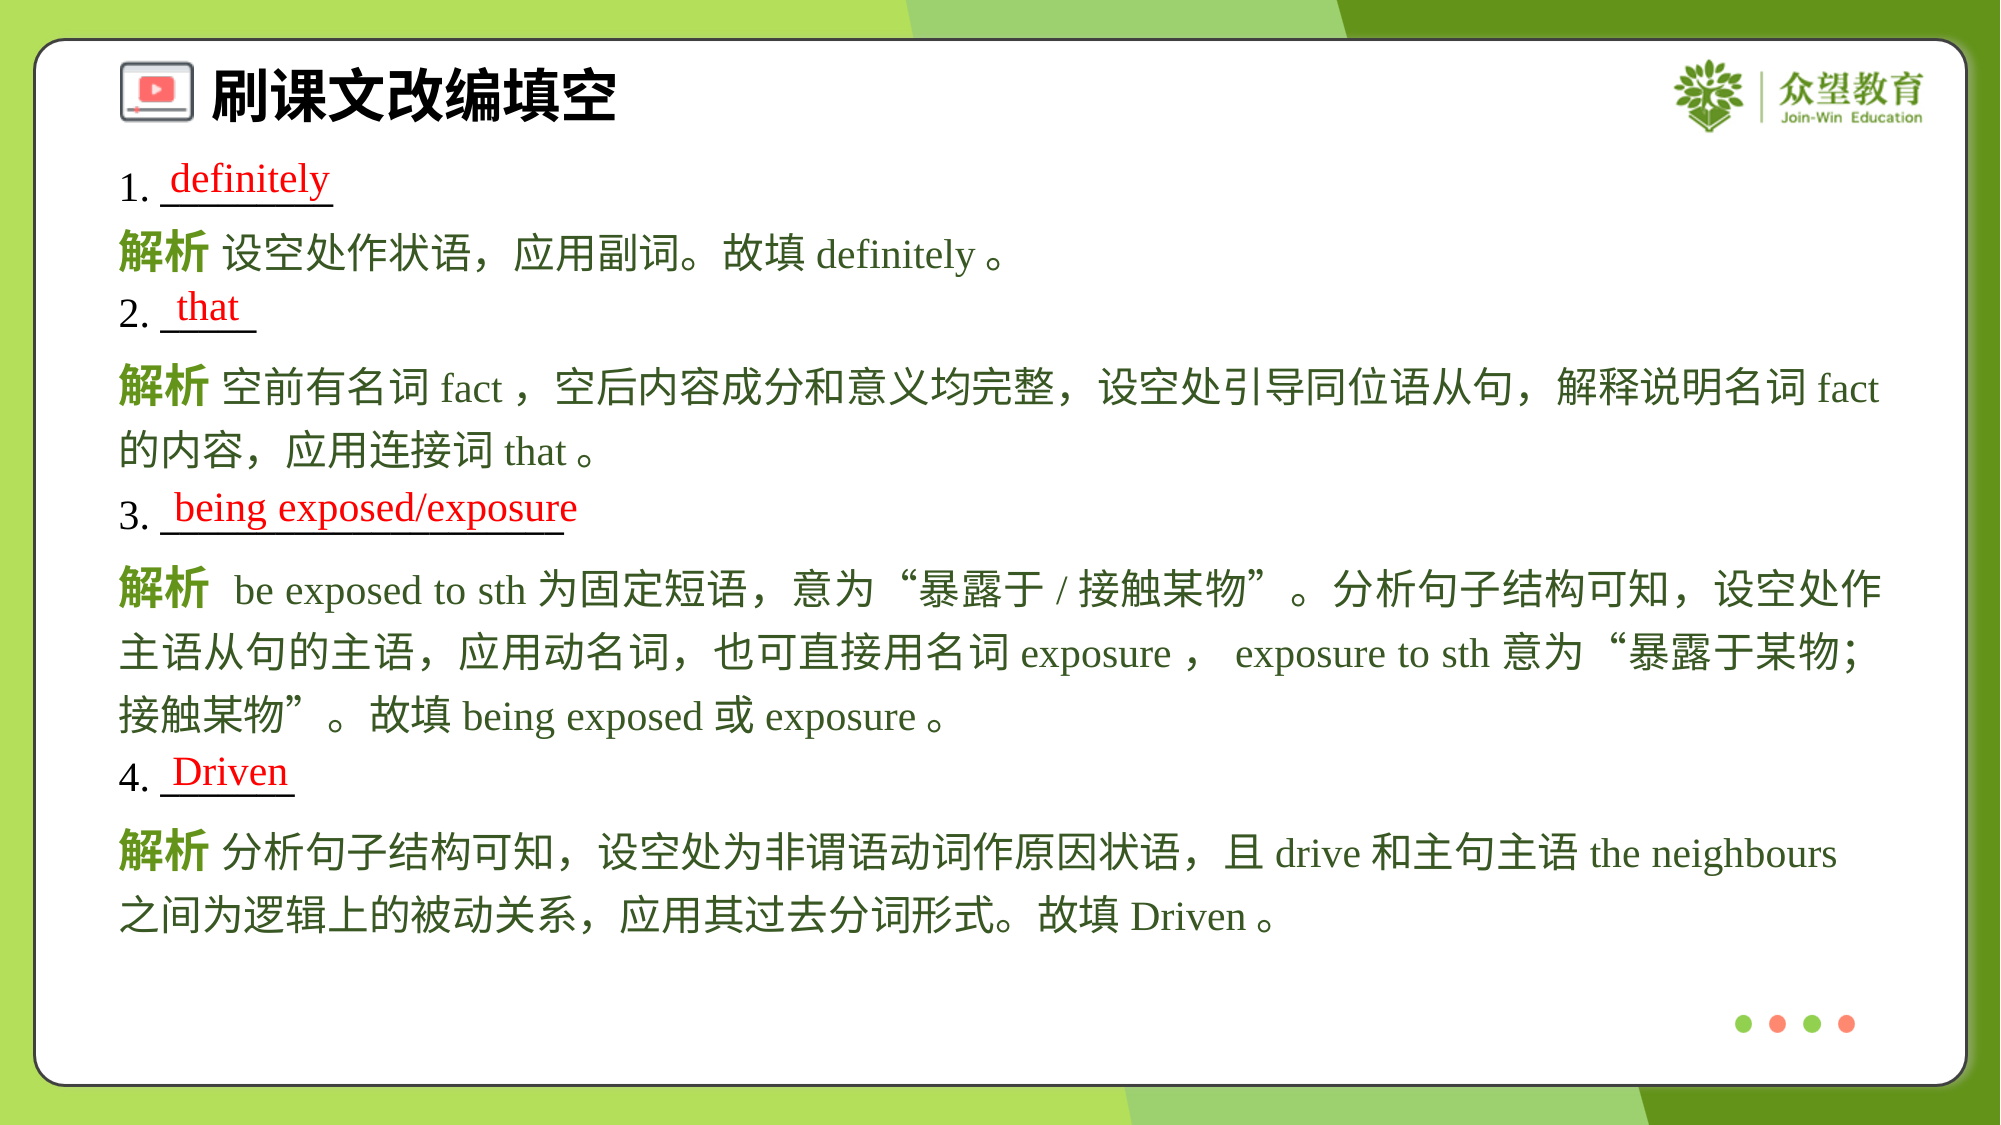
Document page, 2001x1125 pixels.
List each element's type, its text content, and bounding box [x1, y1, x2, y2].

text_box 1. _________ [118, 146, 1883, 204]
text_box definitely [165, 138, 335, 197]
text_box being exposed/exposure [165, 466, 587, 524]
text_box 解析 设空处作状语，应用副词。故填definitely。 [118, 209, 1883, 271]
text_box 3. _____________________ [118, 475, 1883, 533]
text_box that [172, 266, 244, 325]
text_box 4. _______ [118, 737, 1883, 795]
text_box 2. _____ [118, 272, 1883, 330]
text_box 解析 空前有名词fact，空后内容成分和意义均完整，设空处引导同位语从句，解释说明名词fact的内容，应用连接词that。 [118, 342, 1883, 470]
text_box Driven [167, 731, 293, 790]
text_box 解析 be exposed to sth为固定短语，意为“暴露于/接触某物”。分析句子结构可知，设空处作主语从句的主语，应用动名词，也可直接用名词exposure，exposure to sth意为“暴露于某物；接触某物”。故填being exposed或exposure。 [118, 545, 1883, 734]
text_box 解析 分析句子结构可知，设空处为非谓语动词作原因状语，且drive和主句主语the neighbours之间为逻辑上的被动关系，应用其过去分词形式。故填Driven。 [118, 807, 1883, 934]
picture [0, 0, 2000, 1125]
